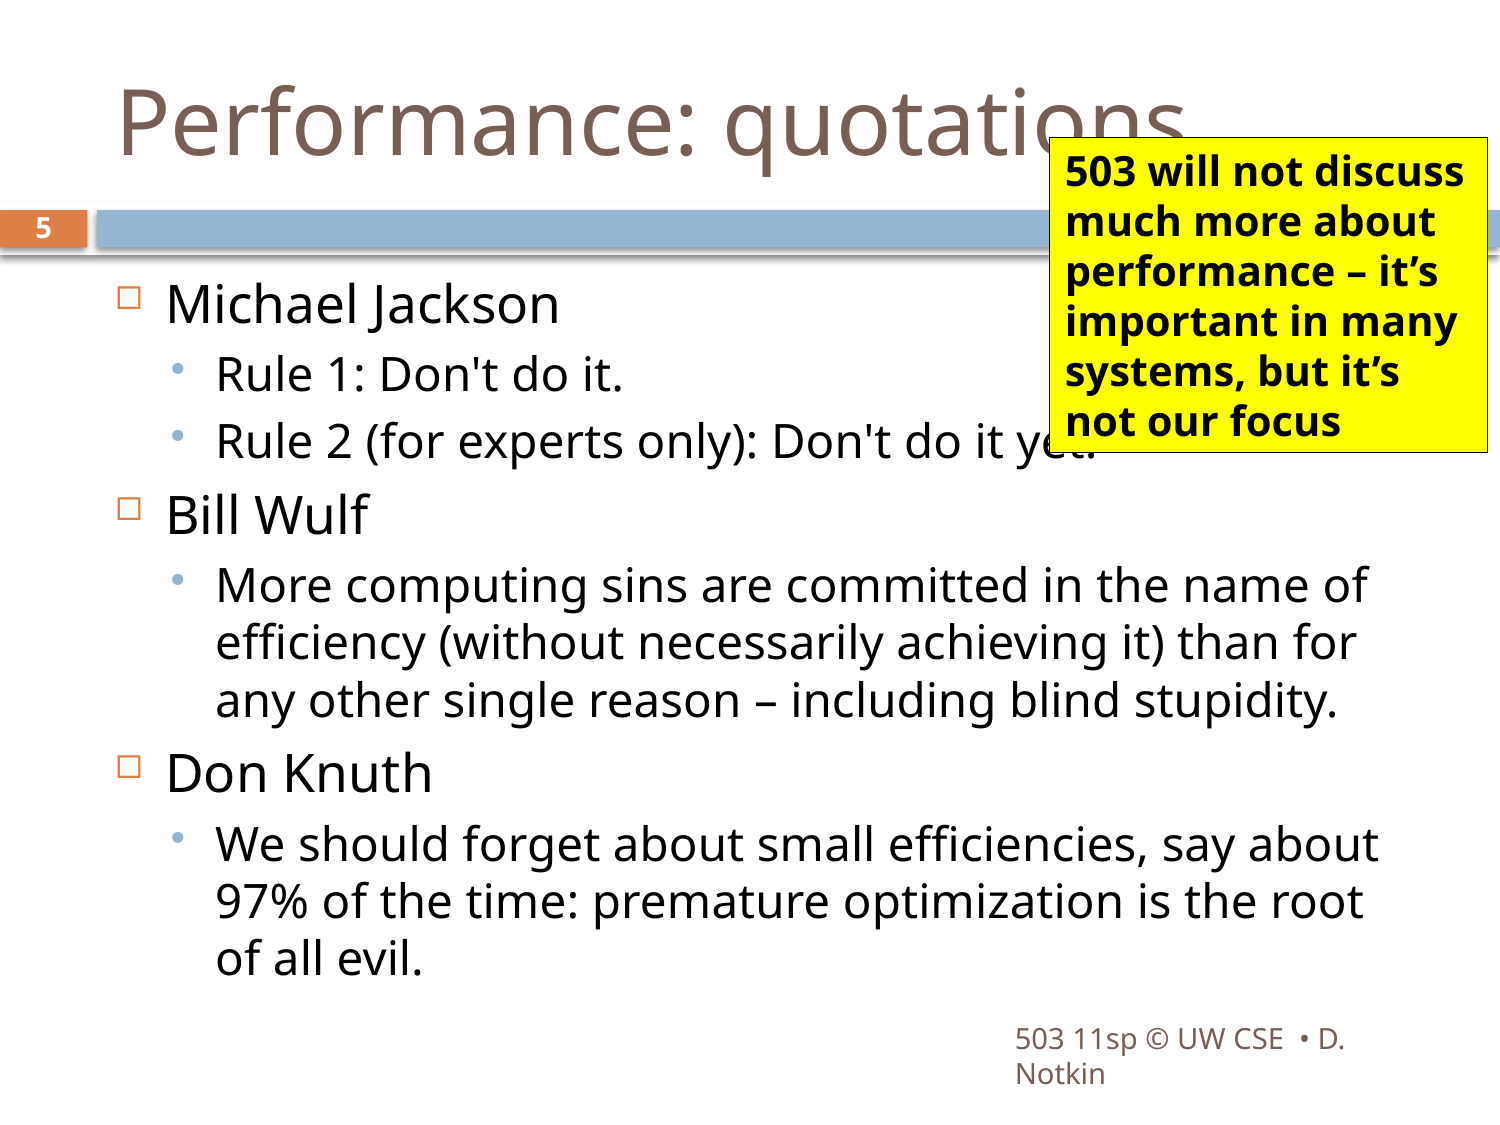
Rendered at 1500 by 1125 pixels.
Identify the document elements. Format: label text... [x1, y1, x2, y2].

title Performance: quotations [100, 37, 1438, 200]
slide_number 503 11sp © UW CSE • D. Notkin [999, 1025, 1438, 1085]
slide_number 5 [0, 208, 88, 249]
list Michael Jackson Rule 1: Don't do it. Rule 2 (for experts only): Don't do it yet. Bill Wulf More computing sins are committed in the name of efficiency (without necessarily achieving it) than for any other single reason – including blind stupidity. Don Knuth We should forget about small efficiencies, say about 97% of the time: premature optimization is the root of all evil. [100, 262, 1438, 1000]
text_box 503 will not discuss much more about performance – it’s important in many systems, but it’s not our focus [1049, 137, 1488, 453]
